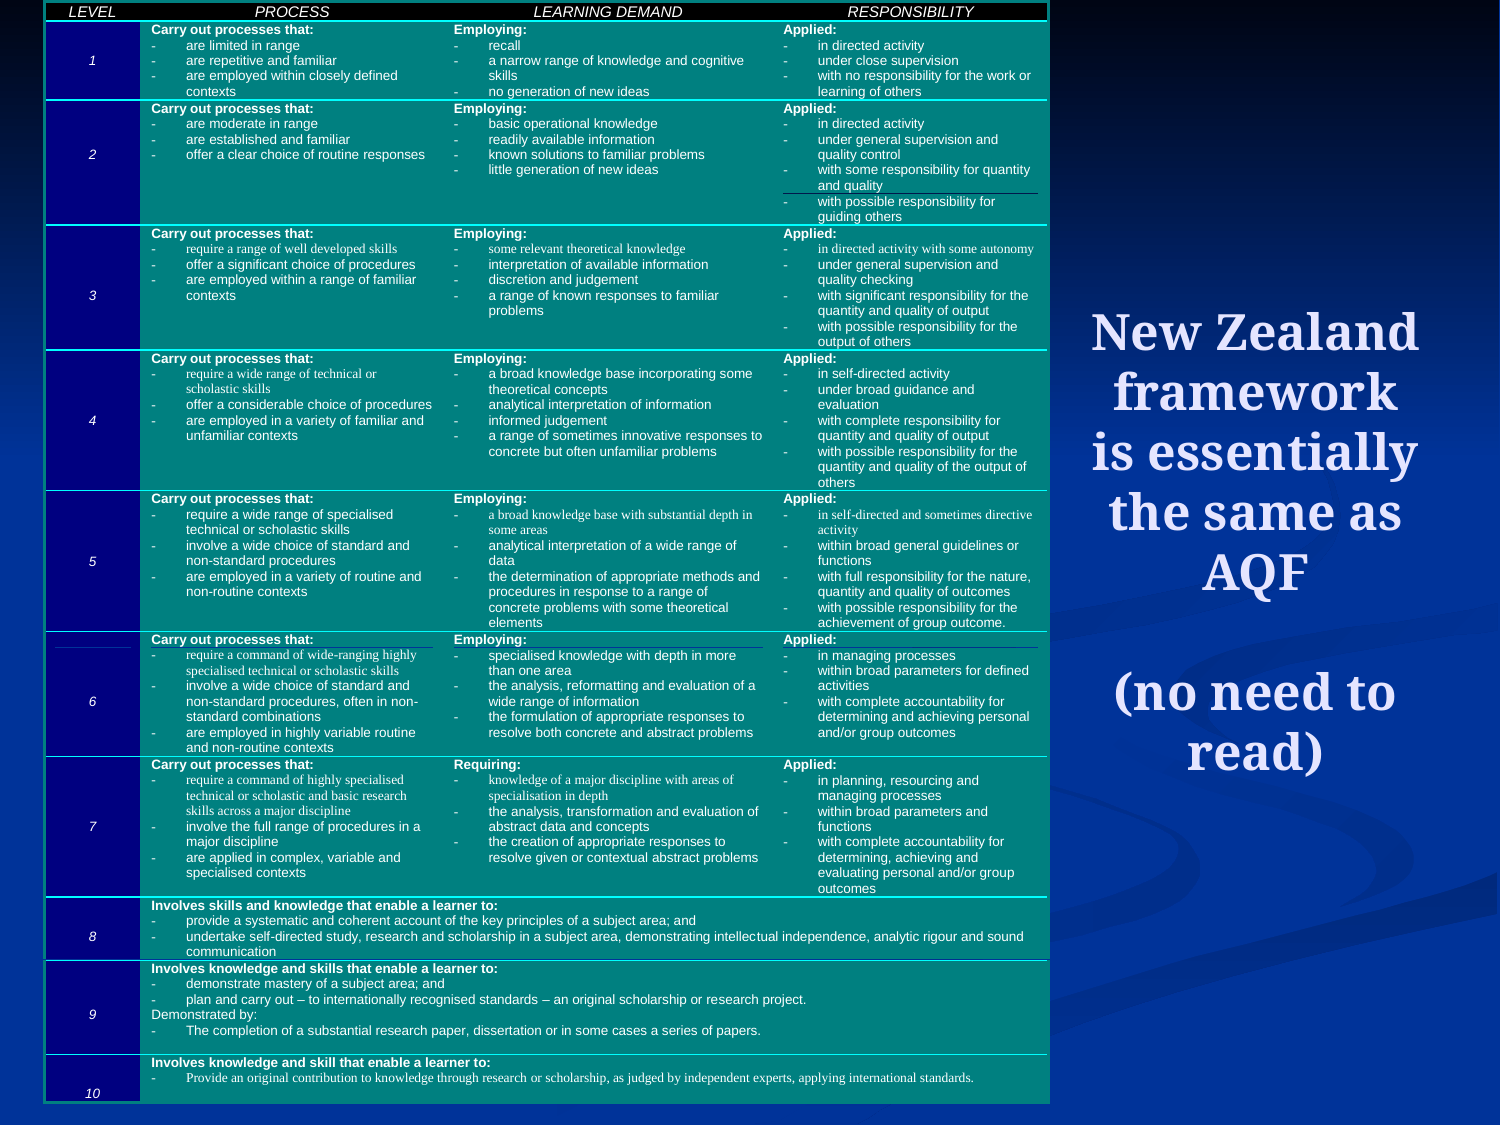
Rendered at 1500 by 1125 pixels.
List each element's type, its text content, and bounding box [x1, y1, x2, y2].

title New Zealand framework is essentially the same as AQF (no need to read) [1074, 224, 1437, 856]
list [42, 0, 1051, 1125]
